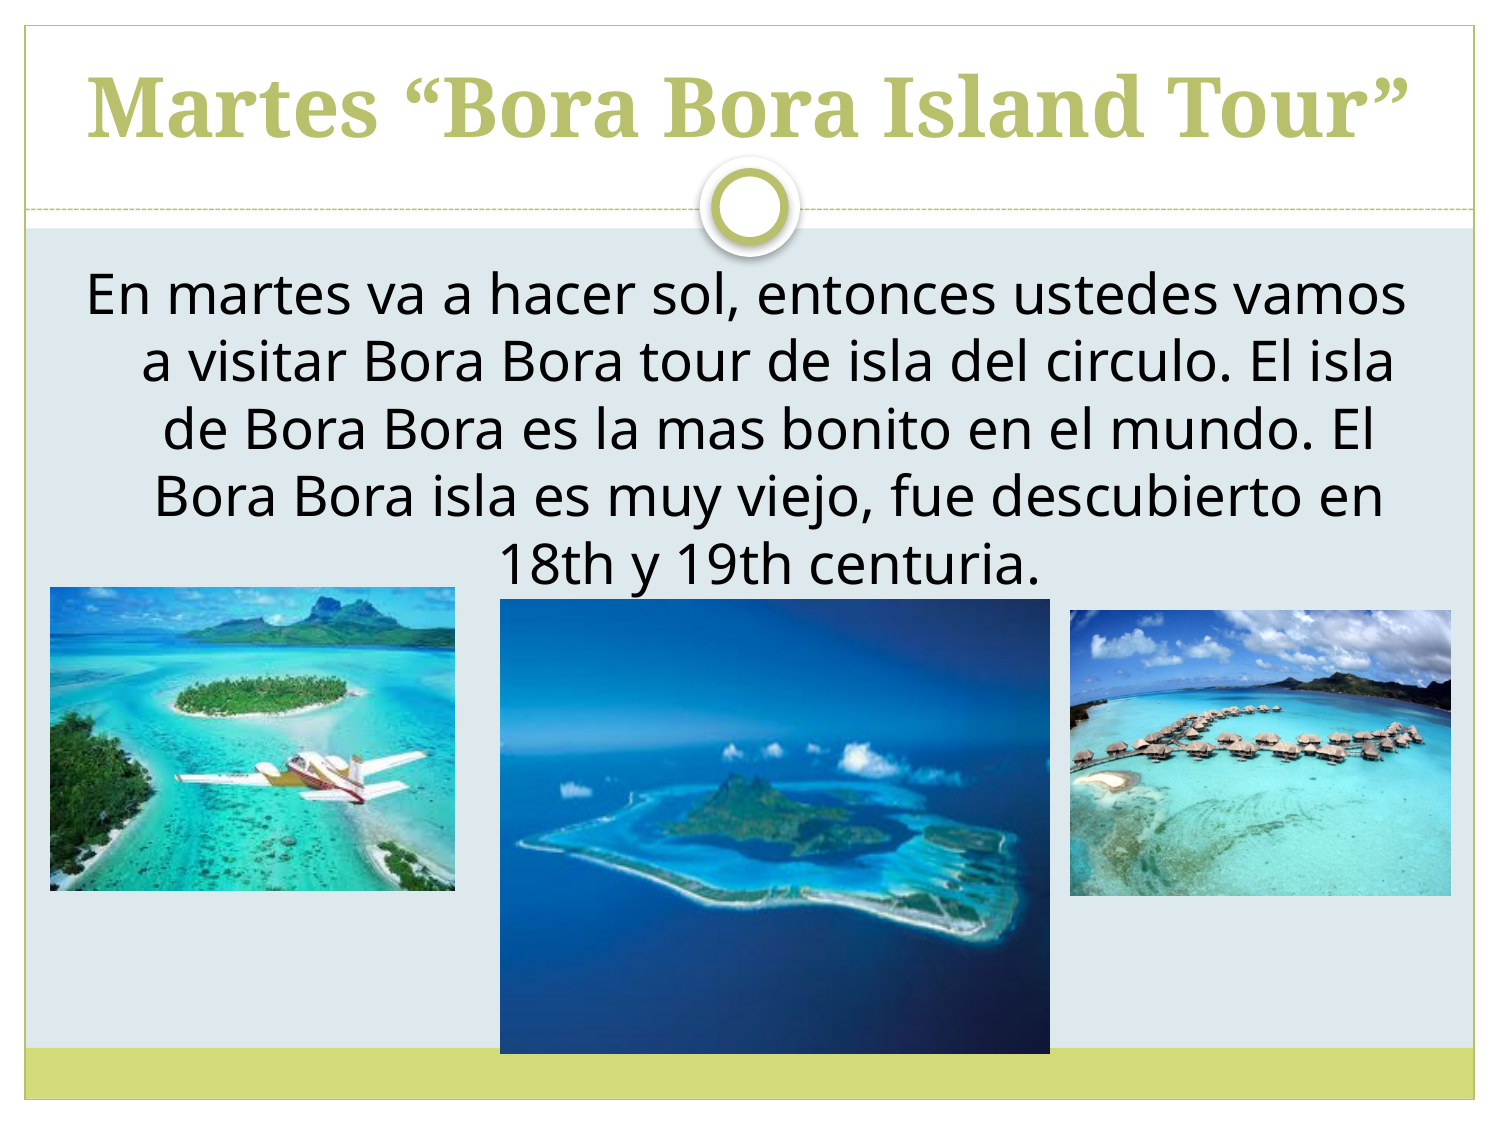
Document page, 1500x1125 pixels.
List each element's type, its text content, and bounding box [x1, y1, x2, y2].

picture [499, 599, 1051, 1054]
picture [49, 587, 455, 891]
list En martes va a hacer sol, entonces ustedes vamos a visitar Bora Bora tour de isla del circulo. El isla de Bora Bora es la mas bonito en el mundo. El Bora Bora isla es muy viejo, fue descubierto en 18th y 19th centuria. [49, 250, 1445, 1001]
title Martes “Bora Bora Island Tour” [49, 37, 1450, 162]
picture [1070, 609, 1452, 896]
